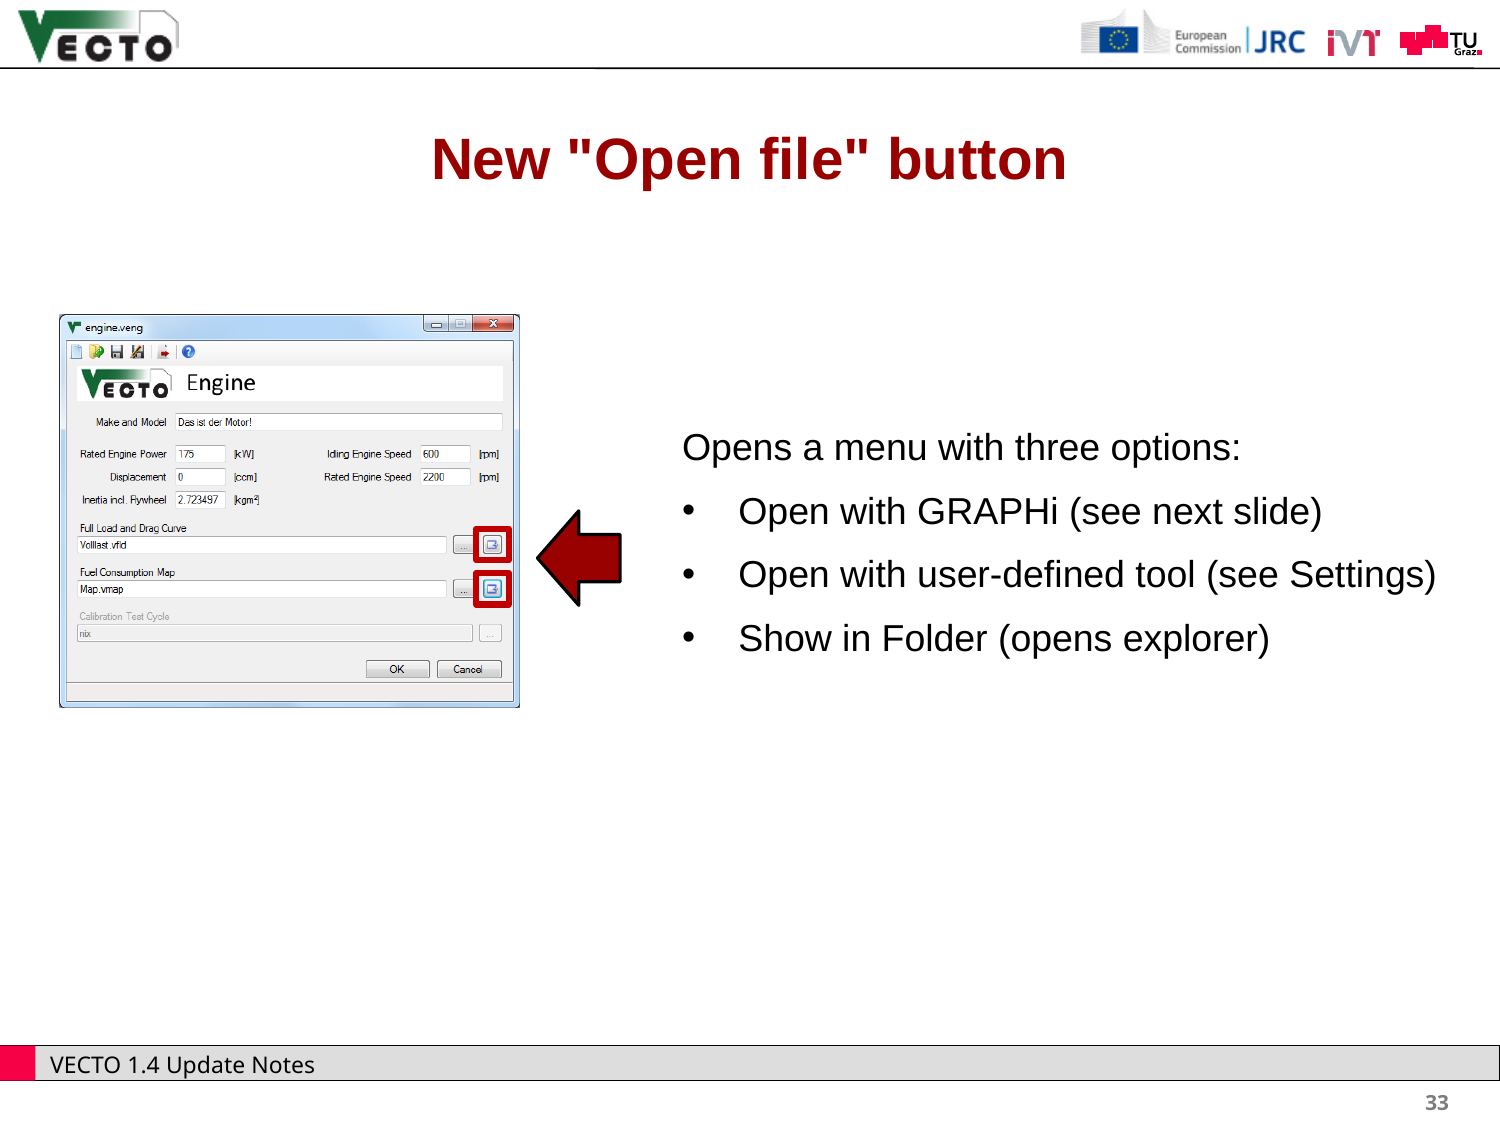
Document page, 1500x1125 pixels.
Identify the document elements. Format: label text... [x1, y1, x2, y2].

text_box [537, 510, 621, 606]
text_box Opens a menu with three options: Open with GRAPHi (see next slide) Open with user-defined tool (see Settings) Show in Folder (opens explorer) [667, 415, 1459, 667]
picture [1328, 30, 1380, 56]
picture [59, 314, 520, 709]
picture [1080, 7, 1306, 54]
picture [17, 9, 179, 65]
title New "Open file" button [0, 127, 1500, 185]
